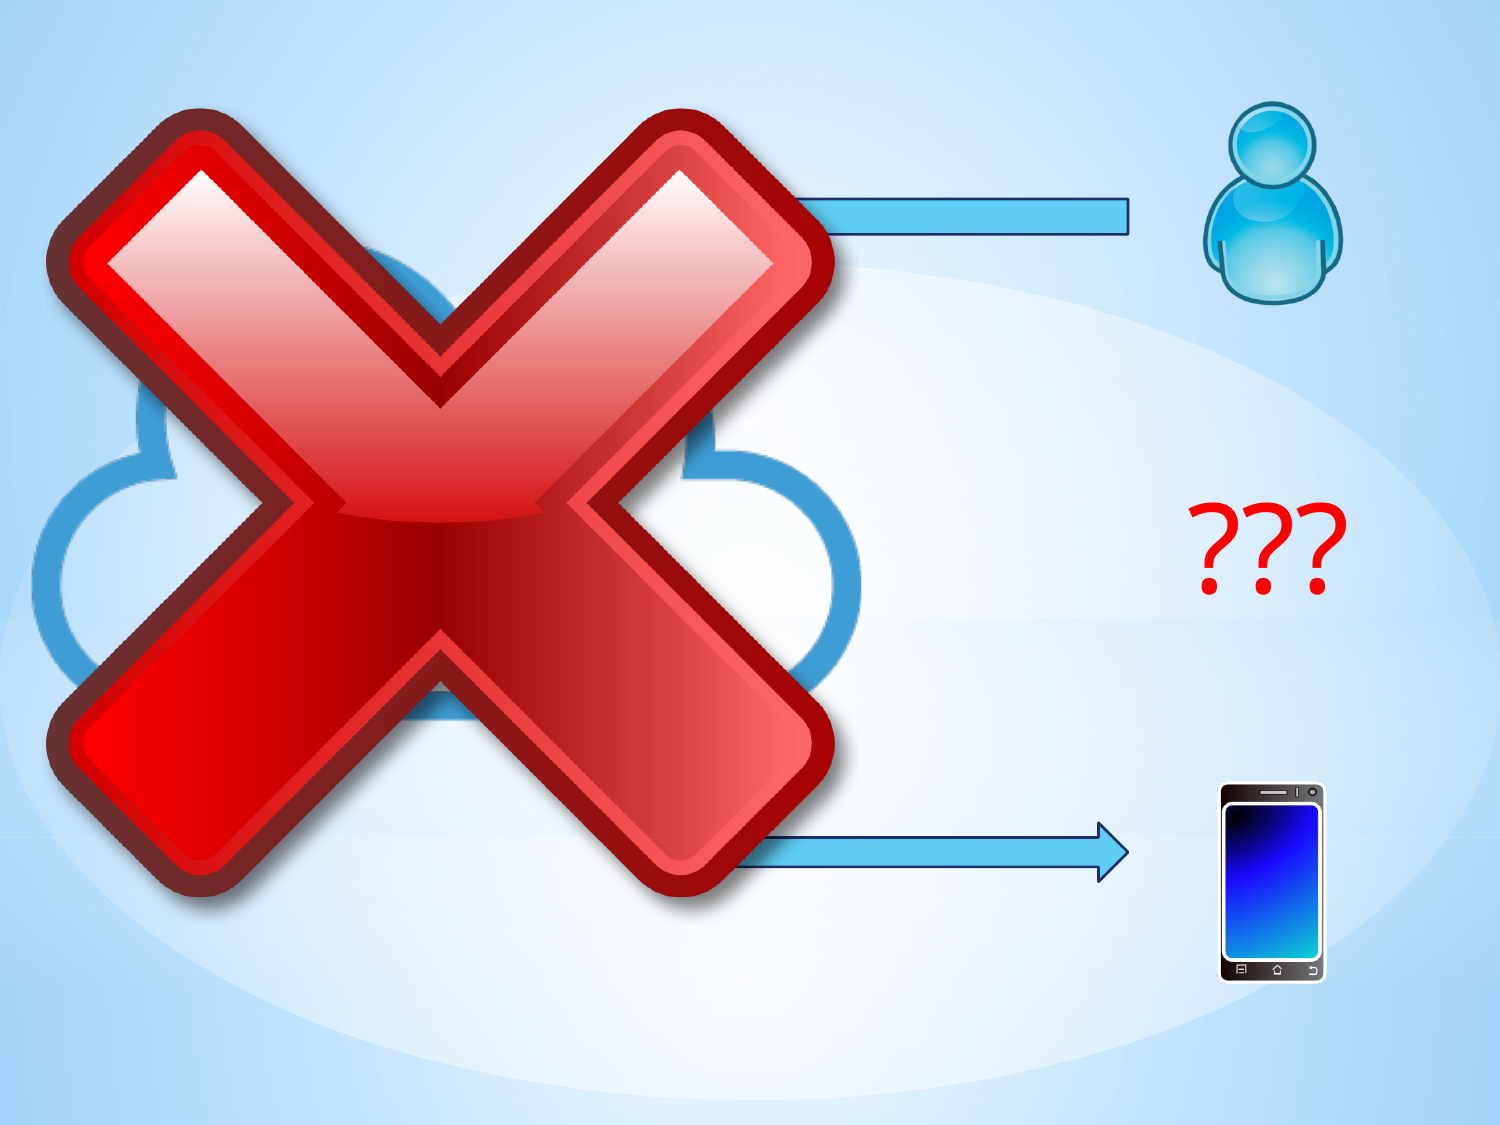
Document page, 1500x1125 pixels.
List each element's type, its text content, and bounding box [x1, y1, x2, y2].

text_box [865, 821, 1129, 883]
picture [1186, 75, 1358, 327]
text_box [900, 197, 1130, 236]
picture [1165, 774, 1379, 989]
picture [3, 101, 895, 925]
text_box ??? [1172, 460, 1365, 626]
